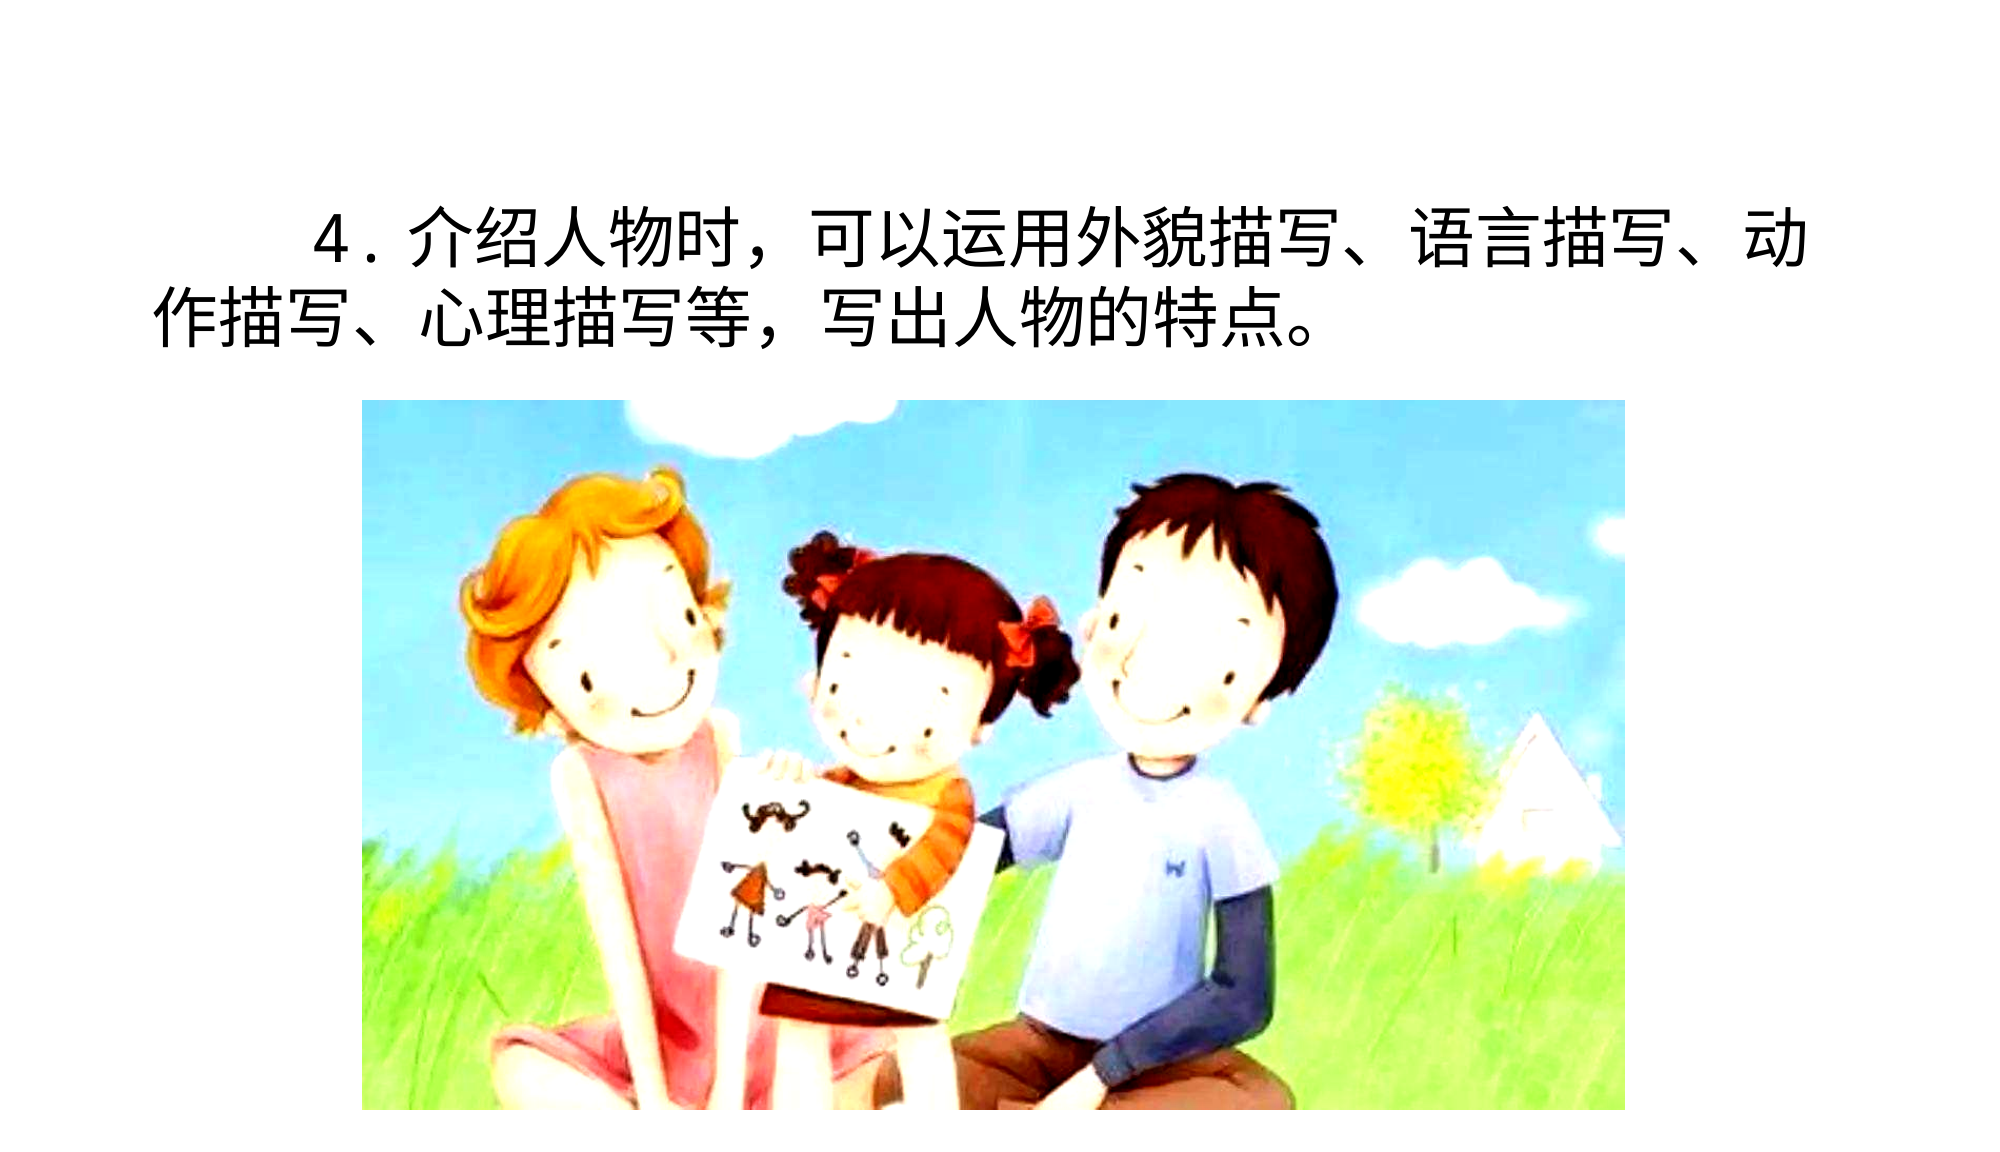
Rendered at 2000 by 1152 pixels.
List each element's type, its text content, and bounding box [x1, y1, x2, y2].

text_box 4.介绍人物时，可以运用外貌描写、语言描写、动作描写、心理描写等，写出人物的特点。 [137, 188, 1850, 363]
picture [362, 400, 1625, 1110]
